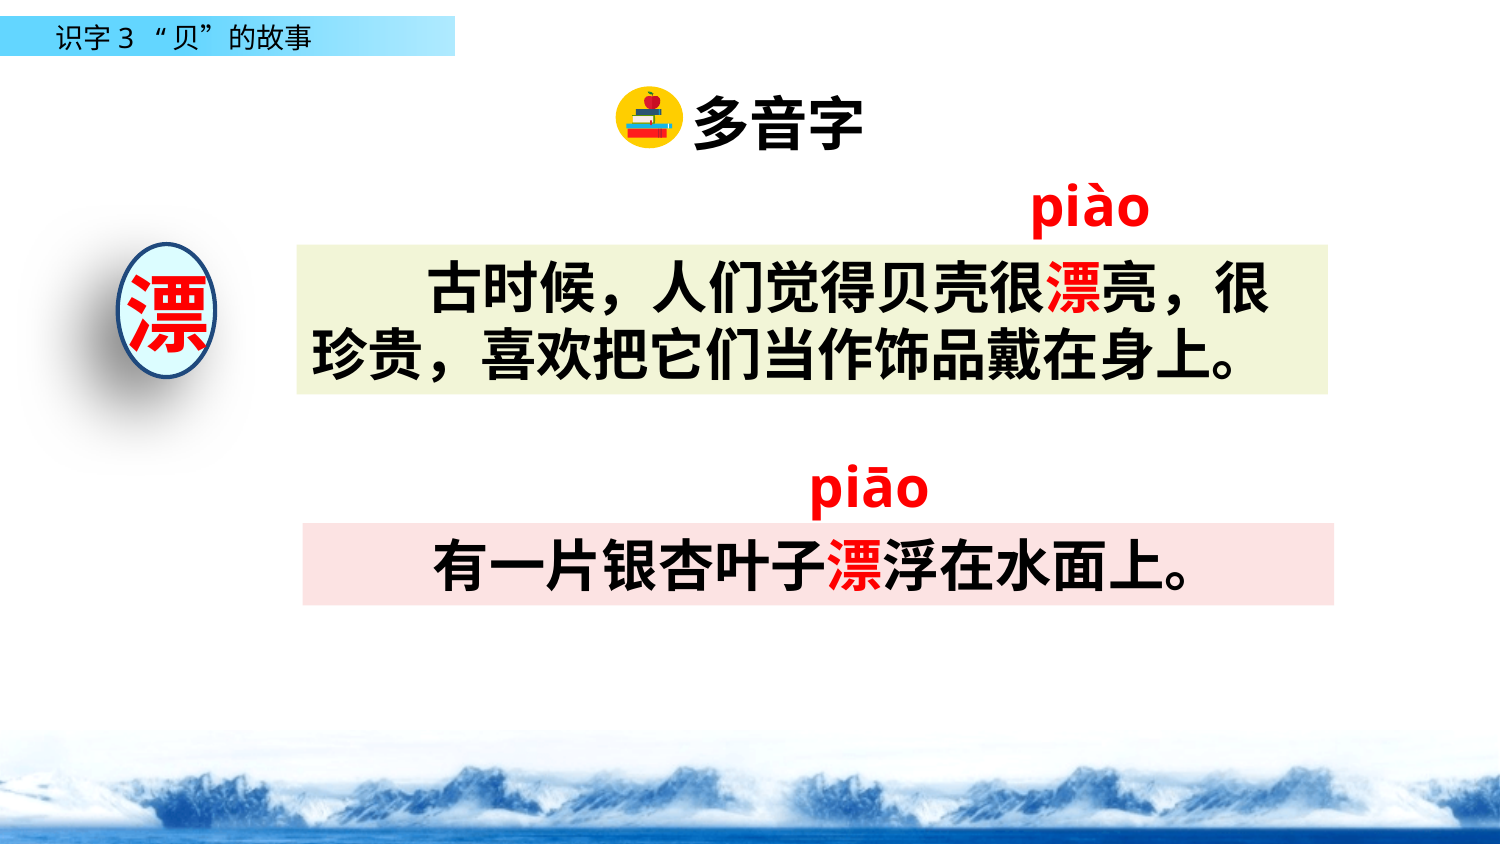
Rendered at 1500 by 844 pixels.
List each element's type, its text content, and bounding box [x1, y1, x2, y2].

text_box 有一片银杏叶子漂浮在水面上。 [302, 523, 1335, 606]
picture [0, 730, 1500, 844]
text_box 多音字 [682, 82, 940, 162]
text_box piào [999, 163, 1186, 246]
text_box 古时候，人们觉得贝壳很漂亮，很珍贵，喜欢把它们当作饰品戴在身上。 [296, 244, 1328, 395]
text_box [615, 86, 684, 149]
text_box 漂 [114, 255, 203, 353]
text_box piāo [794, 443, 974, 523]
text_box [136, 241, 197, 255]
text_box [126, 262, 218, 380]
